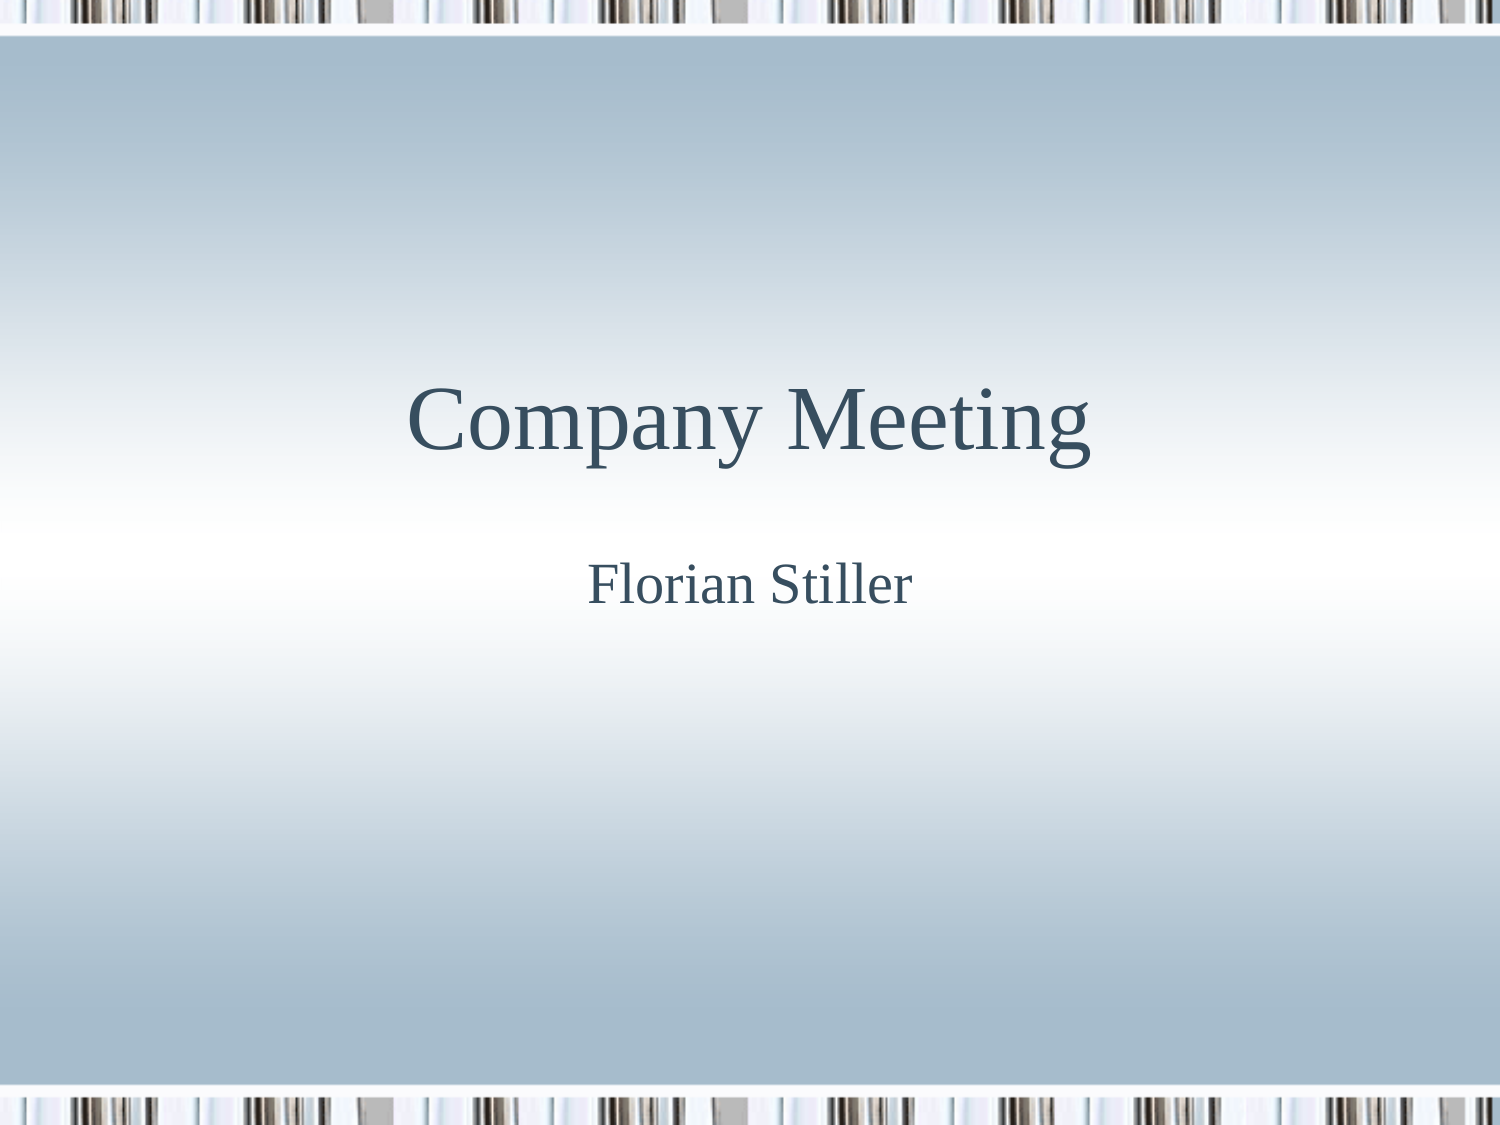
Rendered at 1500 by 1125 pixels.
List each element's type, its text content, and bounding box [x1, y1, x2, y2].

picture [0, 0, 1500, 1125]
title Company Meeting [112, 312, 1388, 513]
subtitle Florian Stiller [224, 537, 1276, 826]
